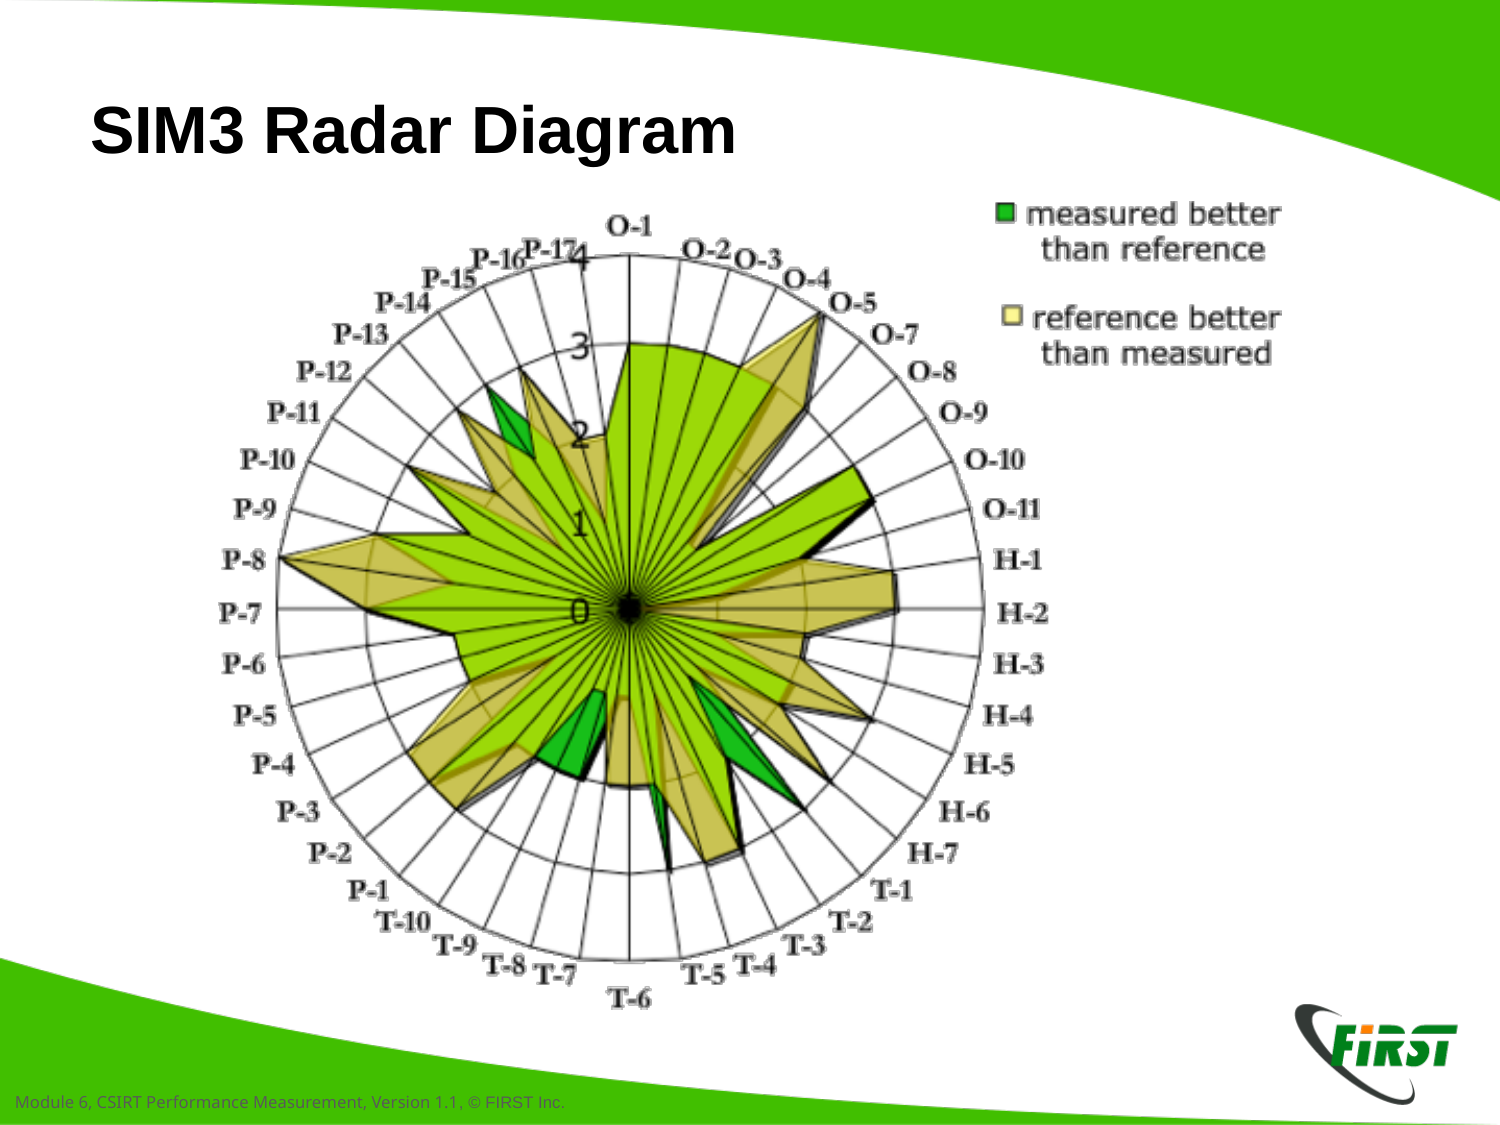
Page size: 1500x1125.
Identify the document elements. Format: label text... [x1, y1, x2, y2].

title SIM3 Radar Diagram [75, 59, 1436, 205]
picture [0, 0, 1500, 1125]
